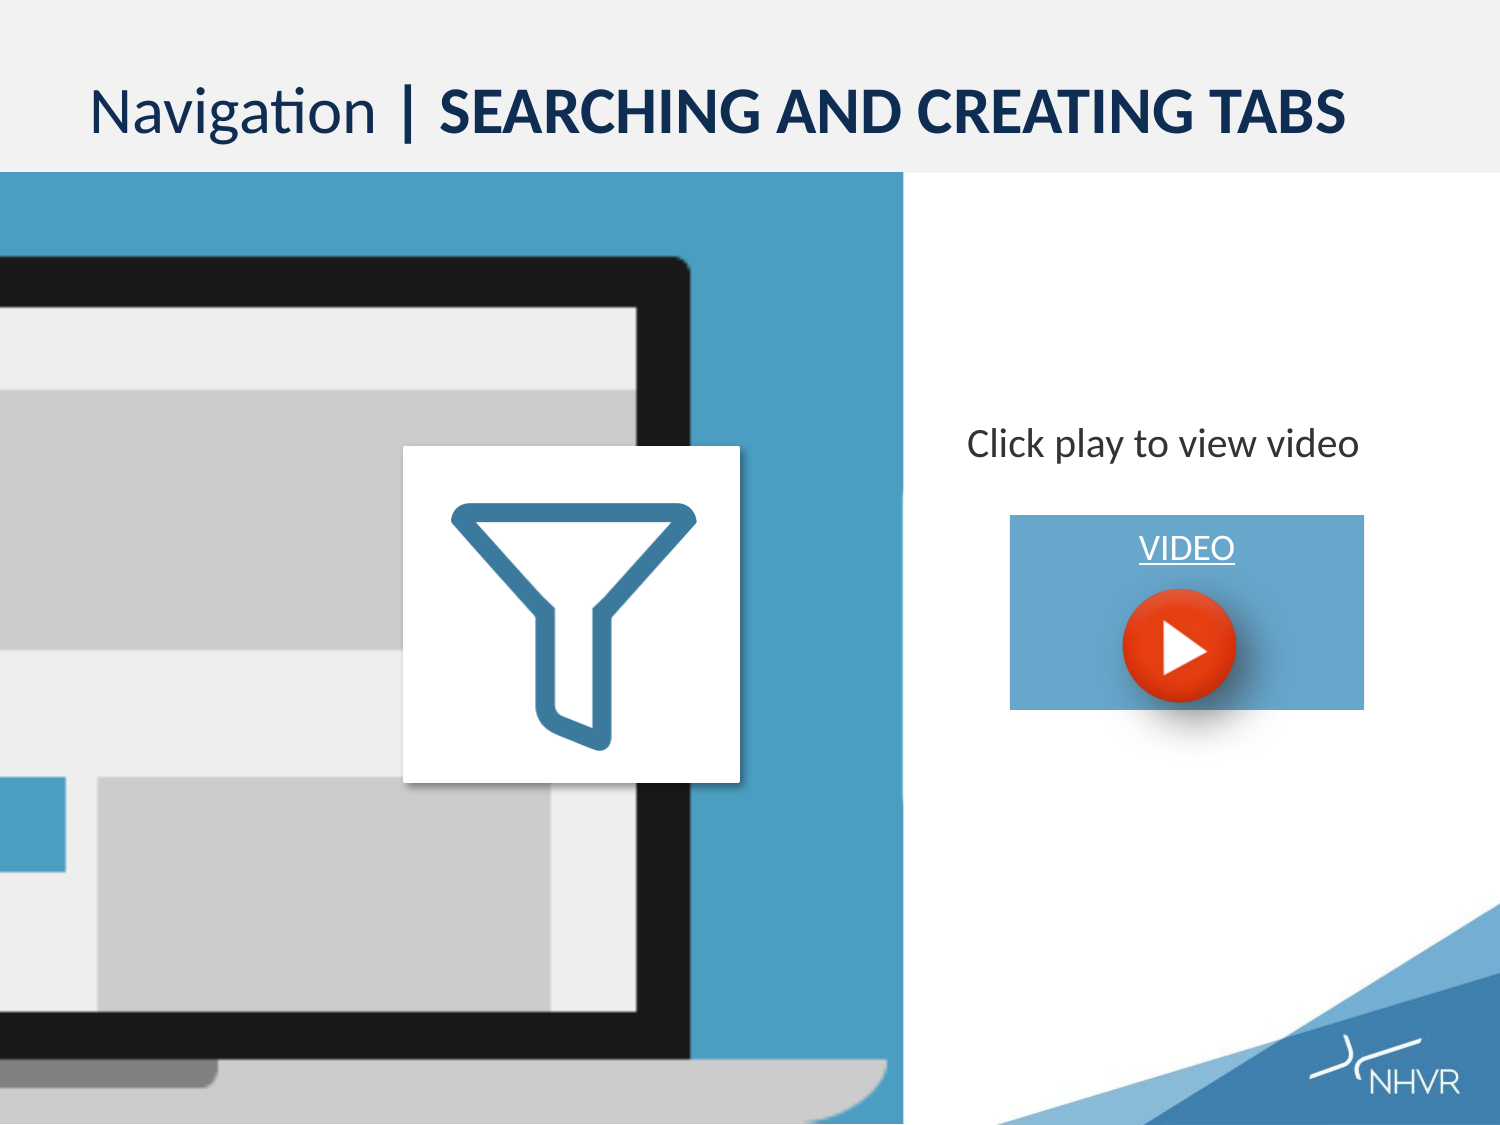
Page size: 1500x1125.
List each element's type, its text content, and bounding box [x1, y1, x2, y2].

list Click play to view video [952, 349, 1456, 483]
text_box VIDEO [1009, 515, 1365, 710]
title Navigation | SEARCHING AND CREATING TABS [75, 59, 1425, 188]
picture [0, 172, 1500, 1125]
